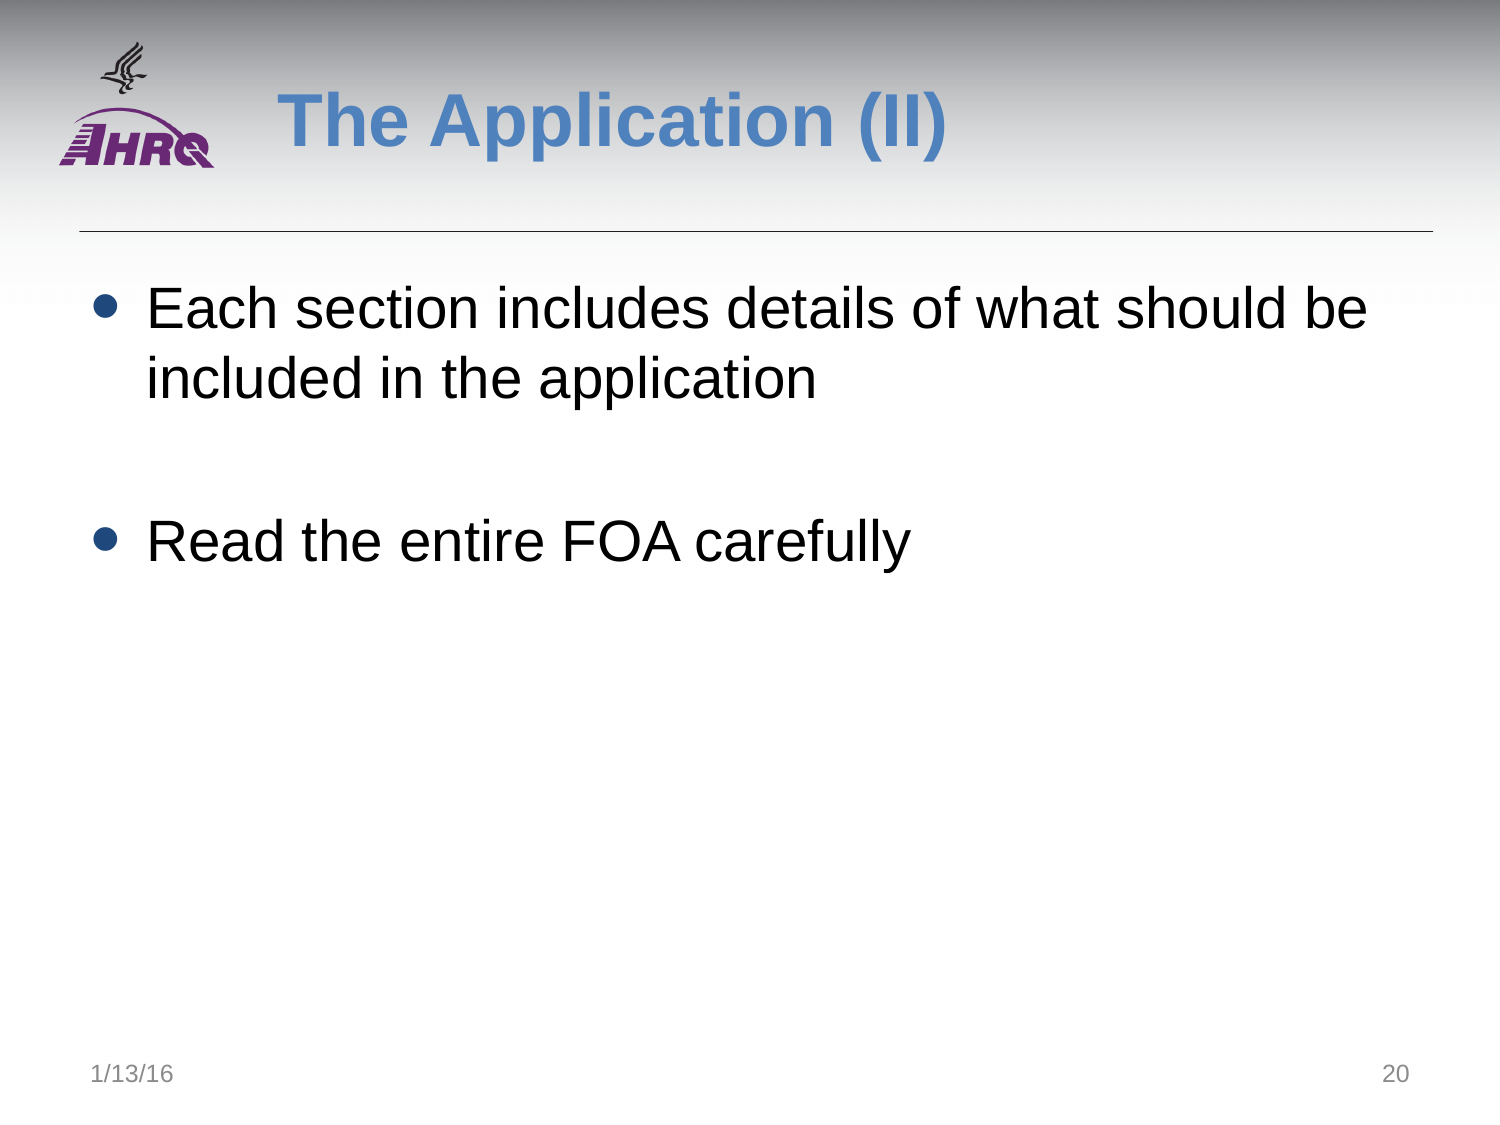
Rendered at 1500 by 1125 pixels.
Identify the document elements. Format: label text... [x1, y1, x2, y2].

slide_number 20 [1074, 1042, 1425, 1103]
list Each section includes details of what should be included in the application Read the entire FOA carefully [75, 262, 1425, 1005]
picture [0, 0, 1500, 1125]
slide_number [75, 1042, 425, 1103]
title The Application (II) [262, 45, 1425, 188]
